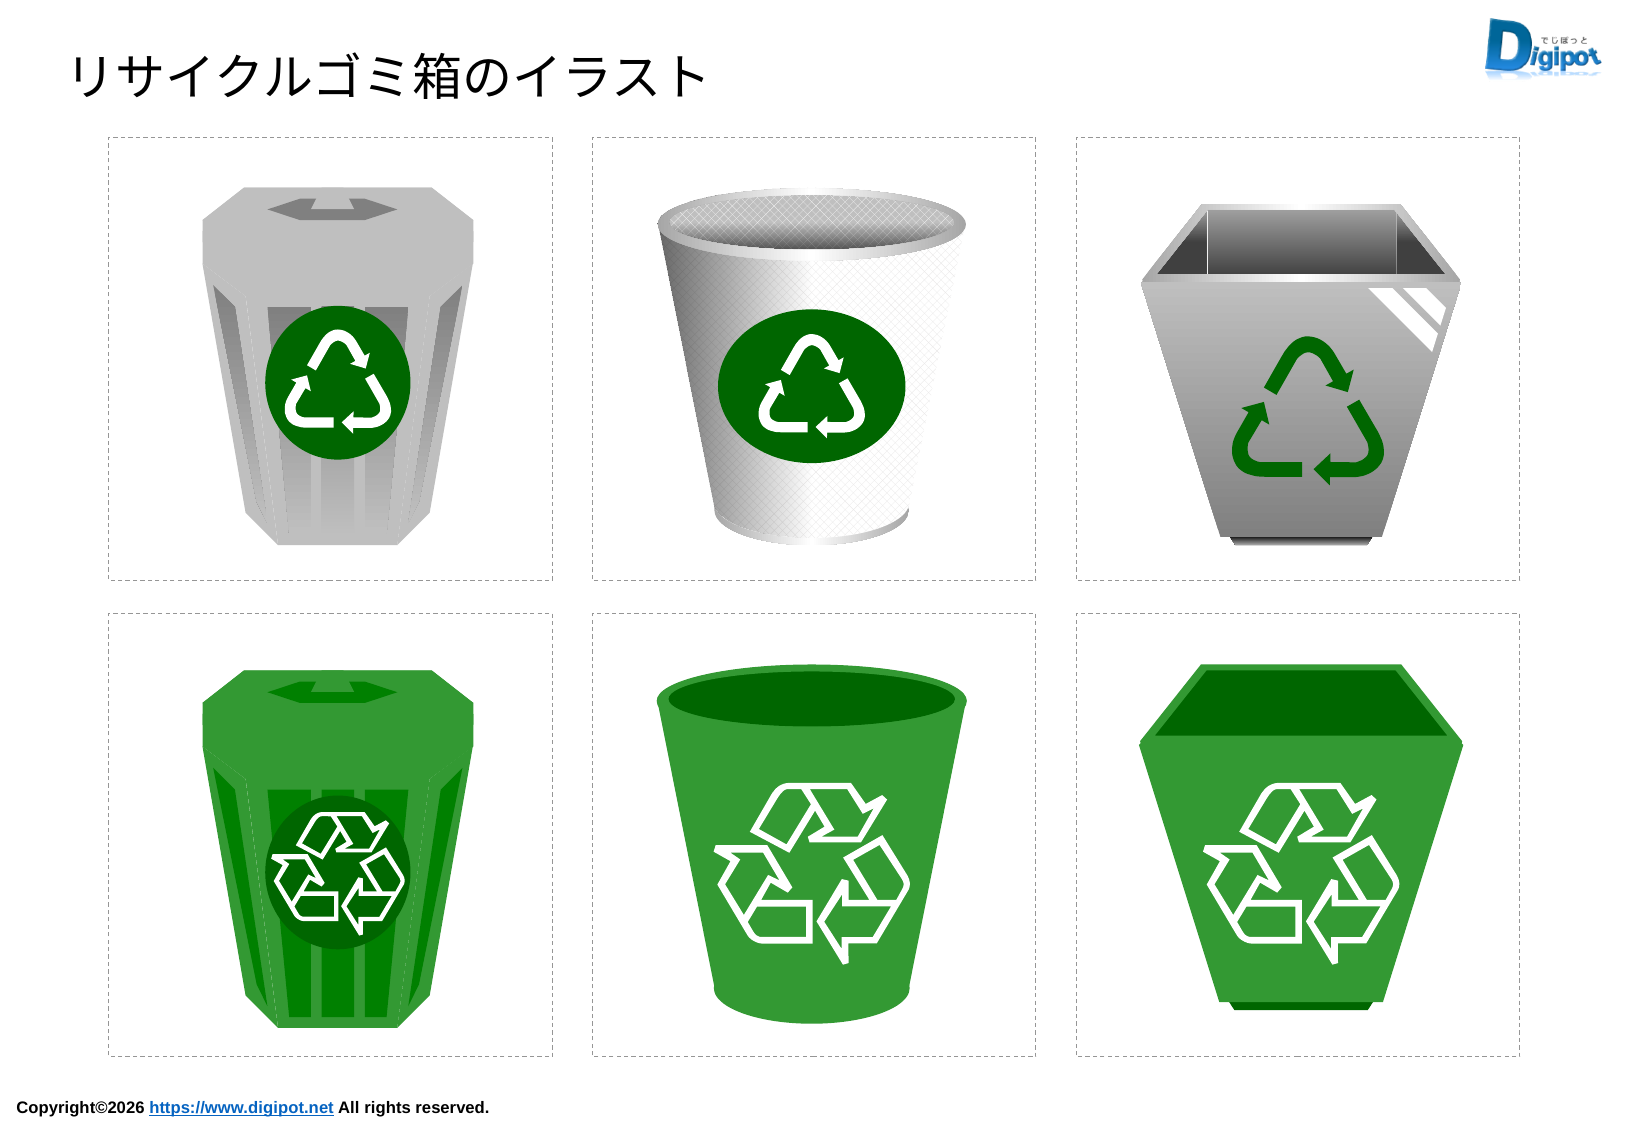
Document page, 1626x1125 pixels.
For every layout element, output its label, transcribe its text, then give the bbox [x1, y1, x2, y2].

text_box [1141, 203, 1462, 546]
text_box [657, 187, 966, 546]
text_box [202, 670, 474, 1028]
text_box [271, 811, 405, 936]
picture [1485, 18, 1602, 82]
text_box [1202, 782, 1400, 965]
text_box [656, 664, 967, 1024]
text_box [713, 782, 910, 965]
text_box リサイクルゴミ箱のイラスト [50, 38, 727, 113]
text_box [1138, 664, 1464, 1011]
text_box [202, 187, 474, 546]
